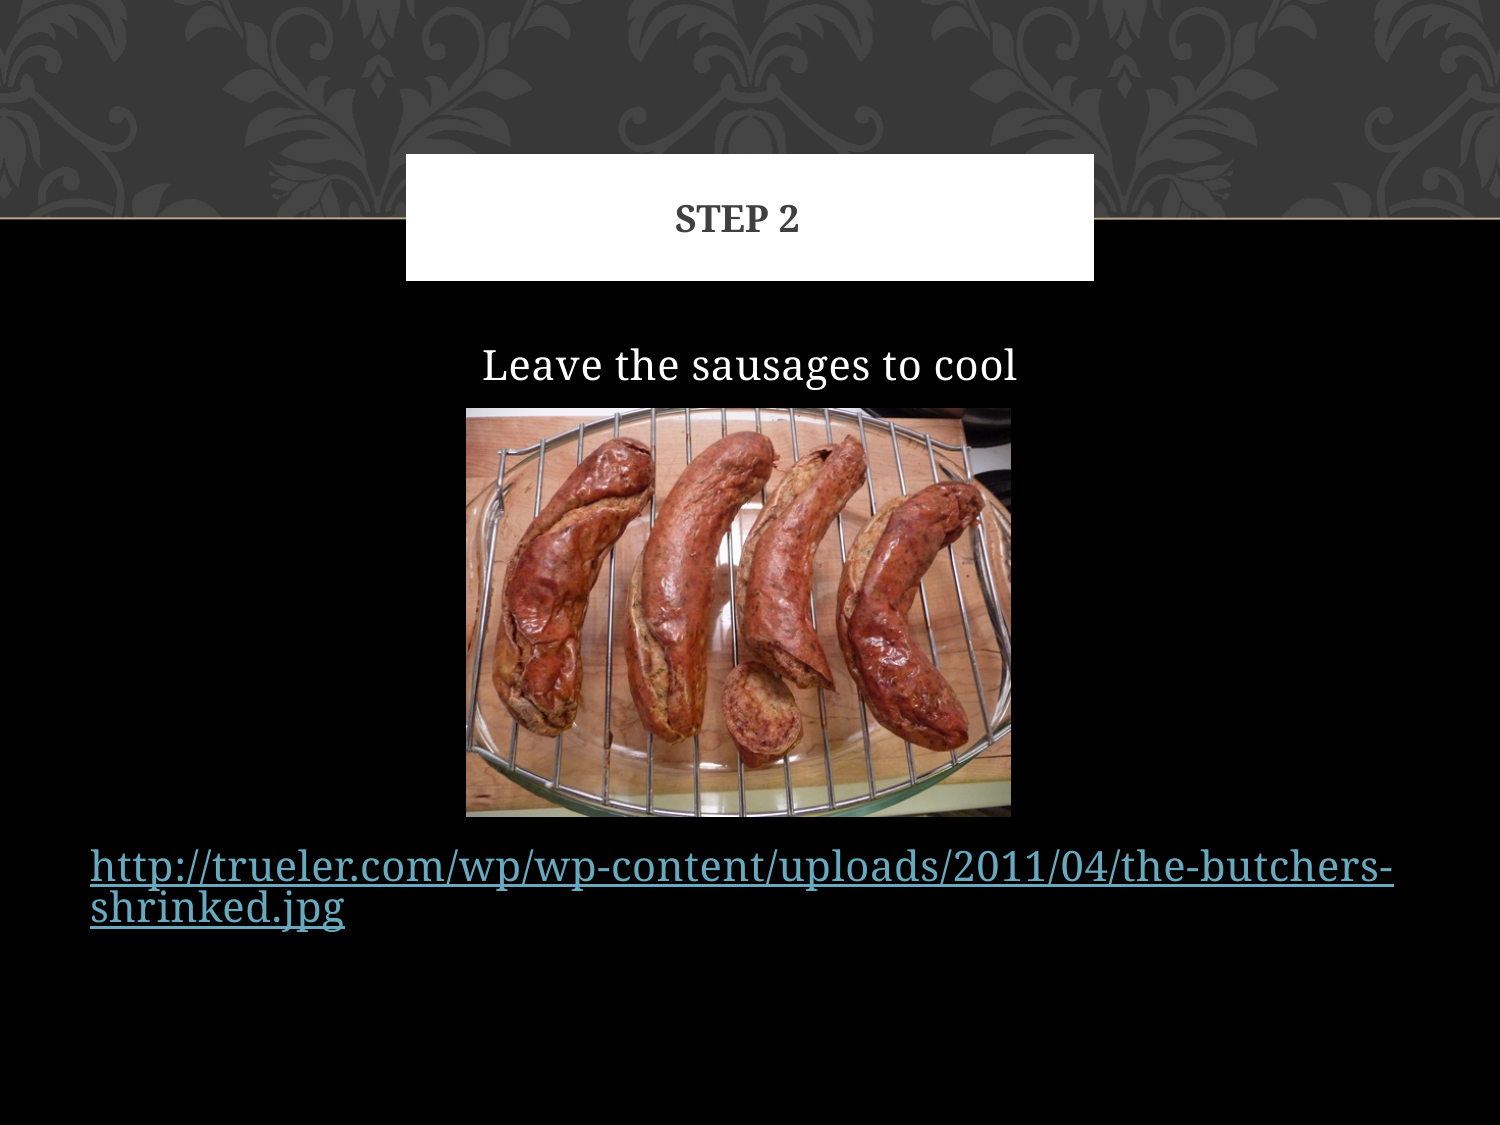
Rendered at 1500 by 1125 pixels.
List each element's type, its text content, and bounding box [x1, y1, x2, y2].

list Leave the sausages to cool http://trueler.com/wp/wp-content/uploads/2011/04/the-butchers-shrinked.jpg [75, 331, 1425, 1000]
picture [466, 408, 1011, 817]
title Step 2 [406, 154, 1094, 281]
